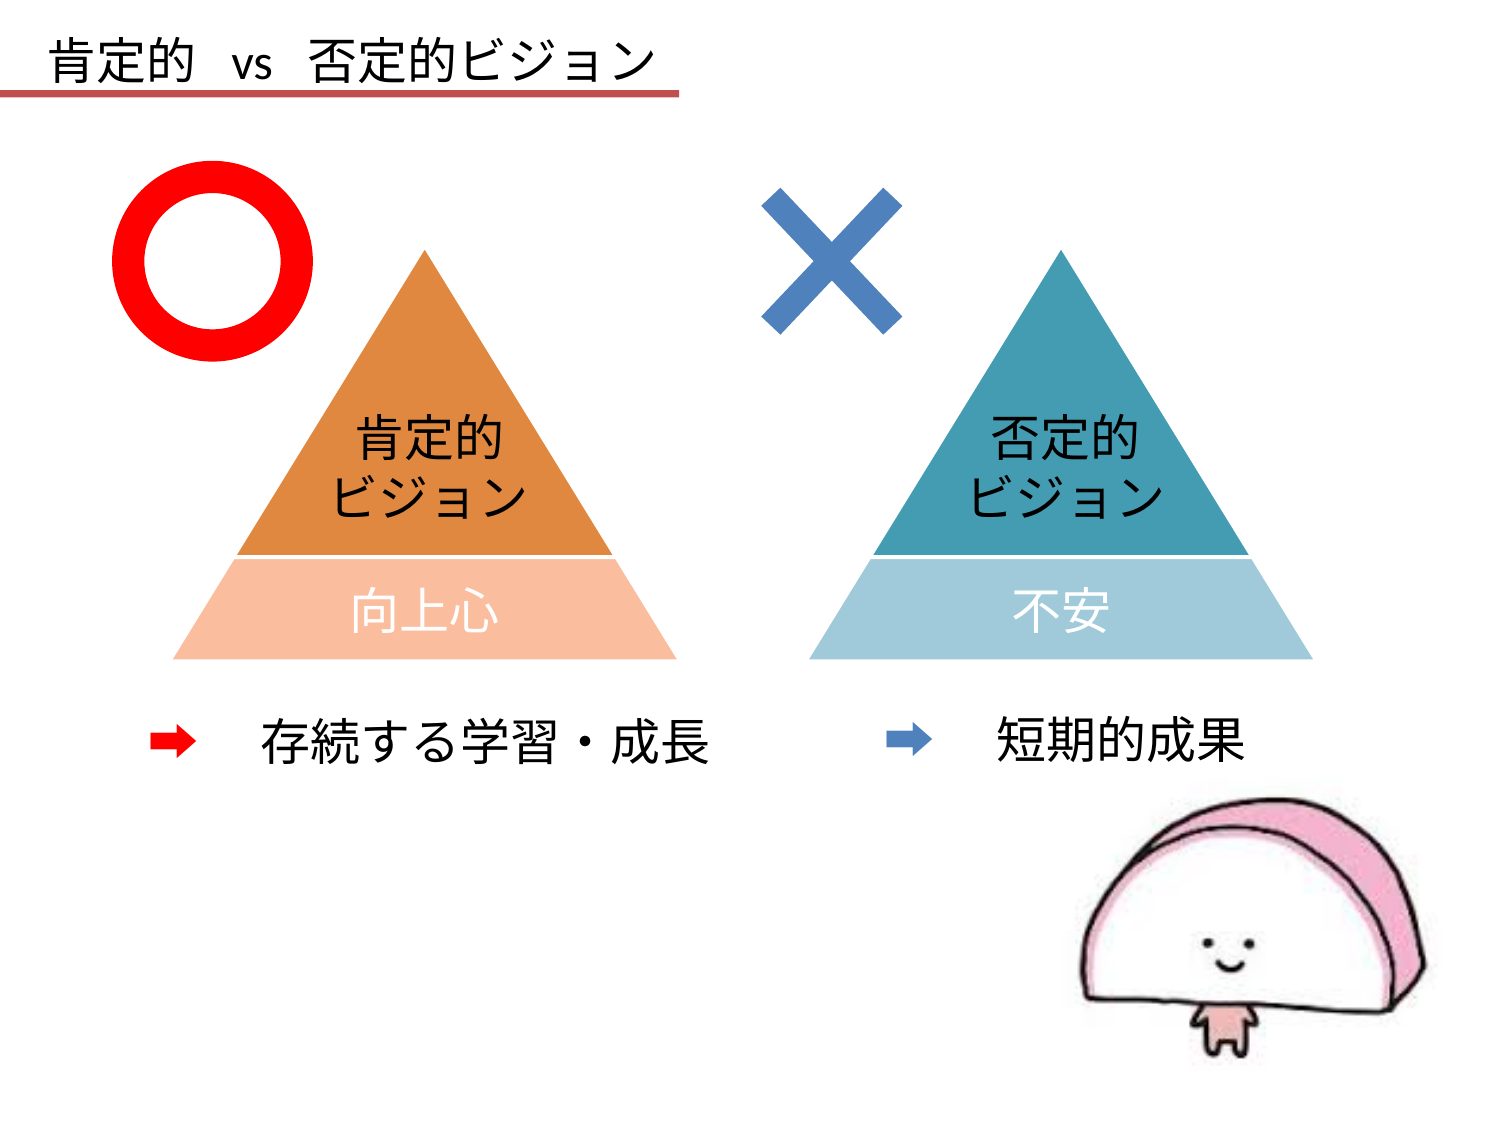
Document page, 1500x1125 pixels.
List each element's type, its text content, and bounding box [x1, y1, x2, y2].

picture [1038, 740, 1477, 1097]
text_box ➡ 存続する学習・成長 [133, 703, 725, 778]
text_box [759, 185, 905, 249]
text_box [0, 88, 681, 100]
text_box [804, 245, 1318, 662]
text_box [168, 245, 681, 662]
text_box [109, 158, 314, 351]
text_box 肯定的 vs 否定的ビジョン [31, 21, 673, 97]
text_box ➡ 短期的成果 [869, 700, 1262, 776]
text_box [759, 273, 799, 337]
